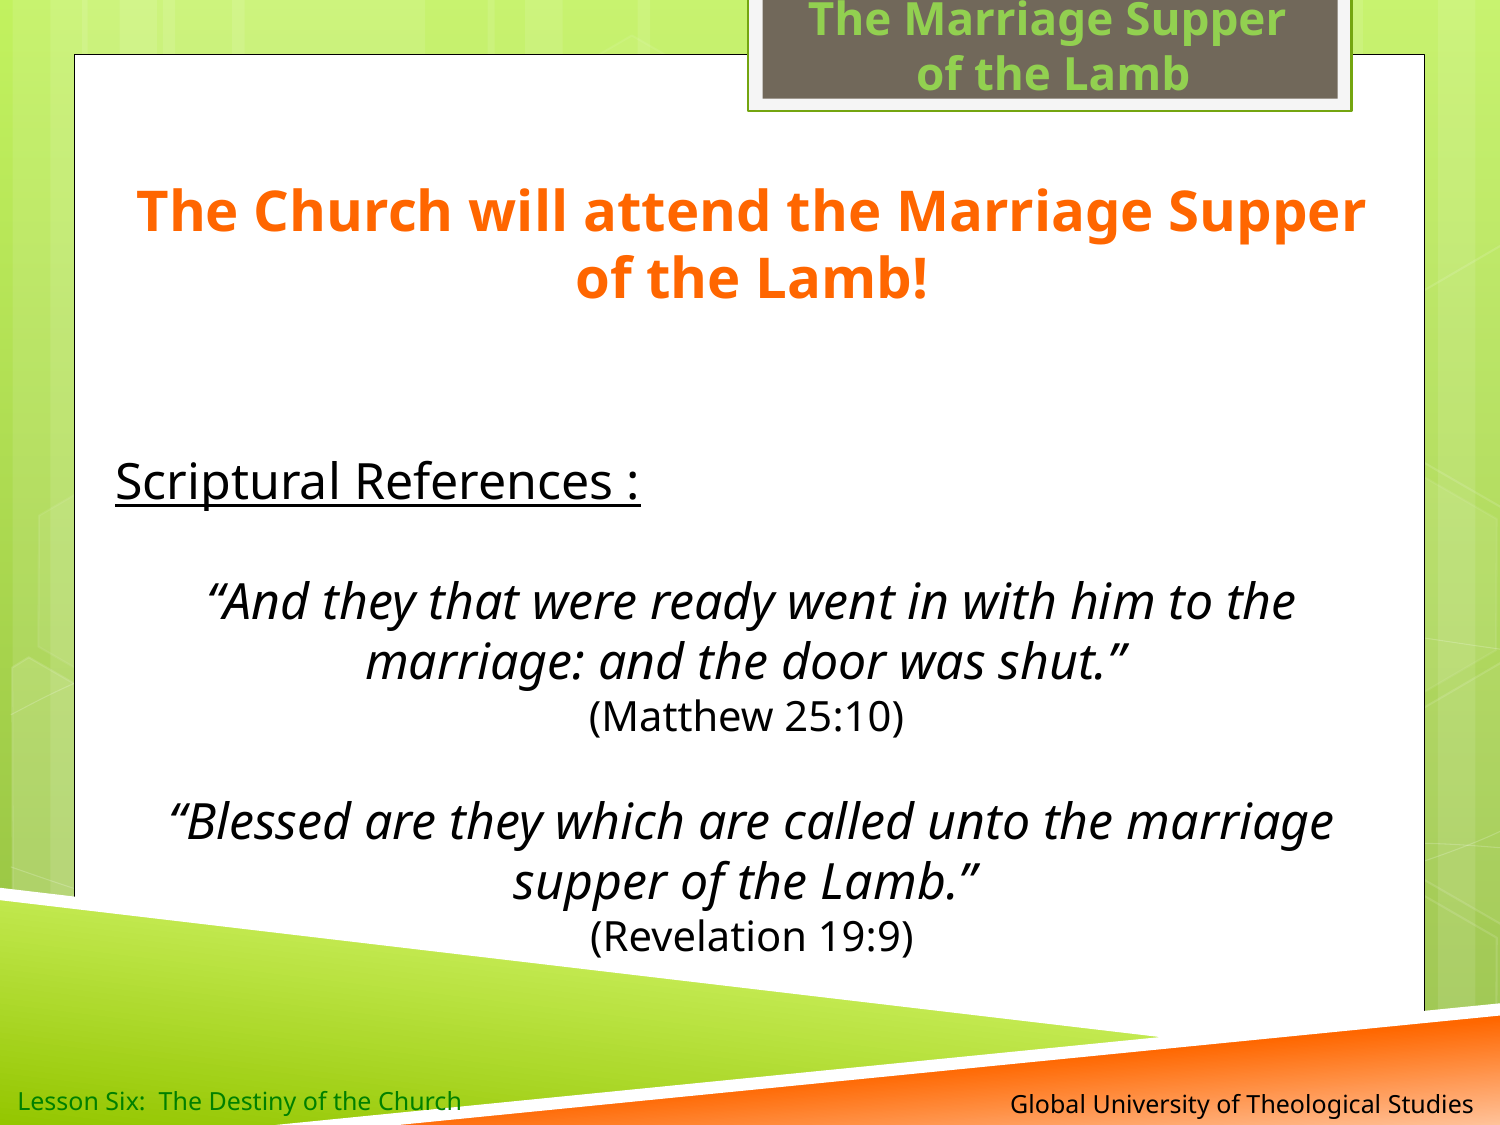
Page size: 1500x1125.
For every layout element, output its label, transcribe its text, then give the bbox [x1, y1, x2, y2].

text_box The Church will attend the Marriage Supper of the Lamb! Scriptural References : “And they that were ready went in with him to the marriage: and the door was shut.” (Matthew 25:10) “Blessed are they which are called unto the marriage supper of the Lamb.” (Revelation 19:9) [100, 167, 1404, 1028]
text_box Global University of Theological Studies [996, 1073, 1500, 1117]
text_box Lesson Six: The Destiny of the Church [9, 1083, 513, 1118]
text_box The Marriage Supper of the Lamb [768, 0, 1339, 107]
